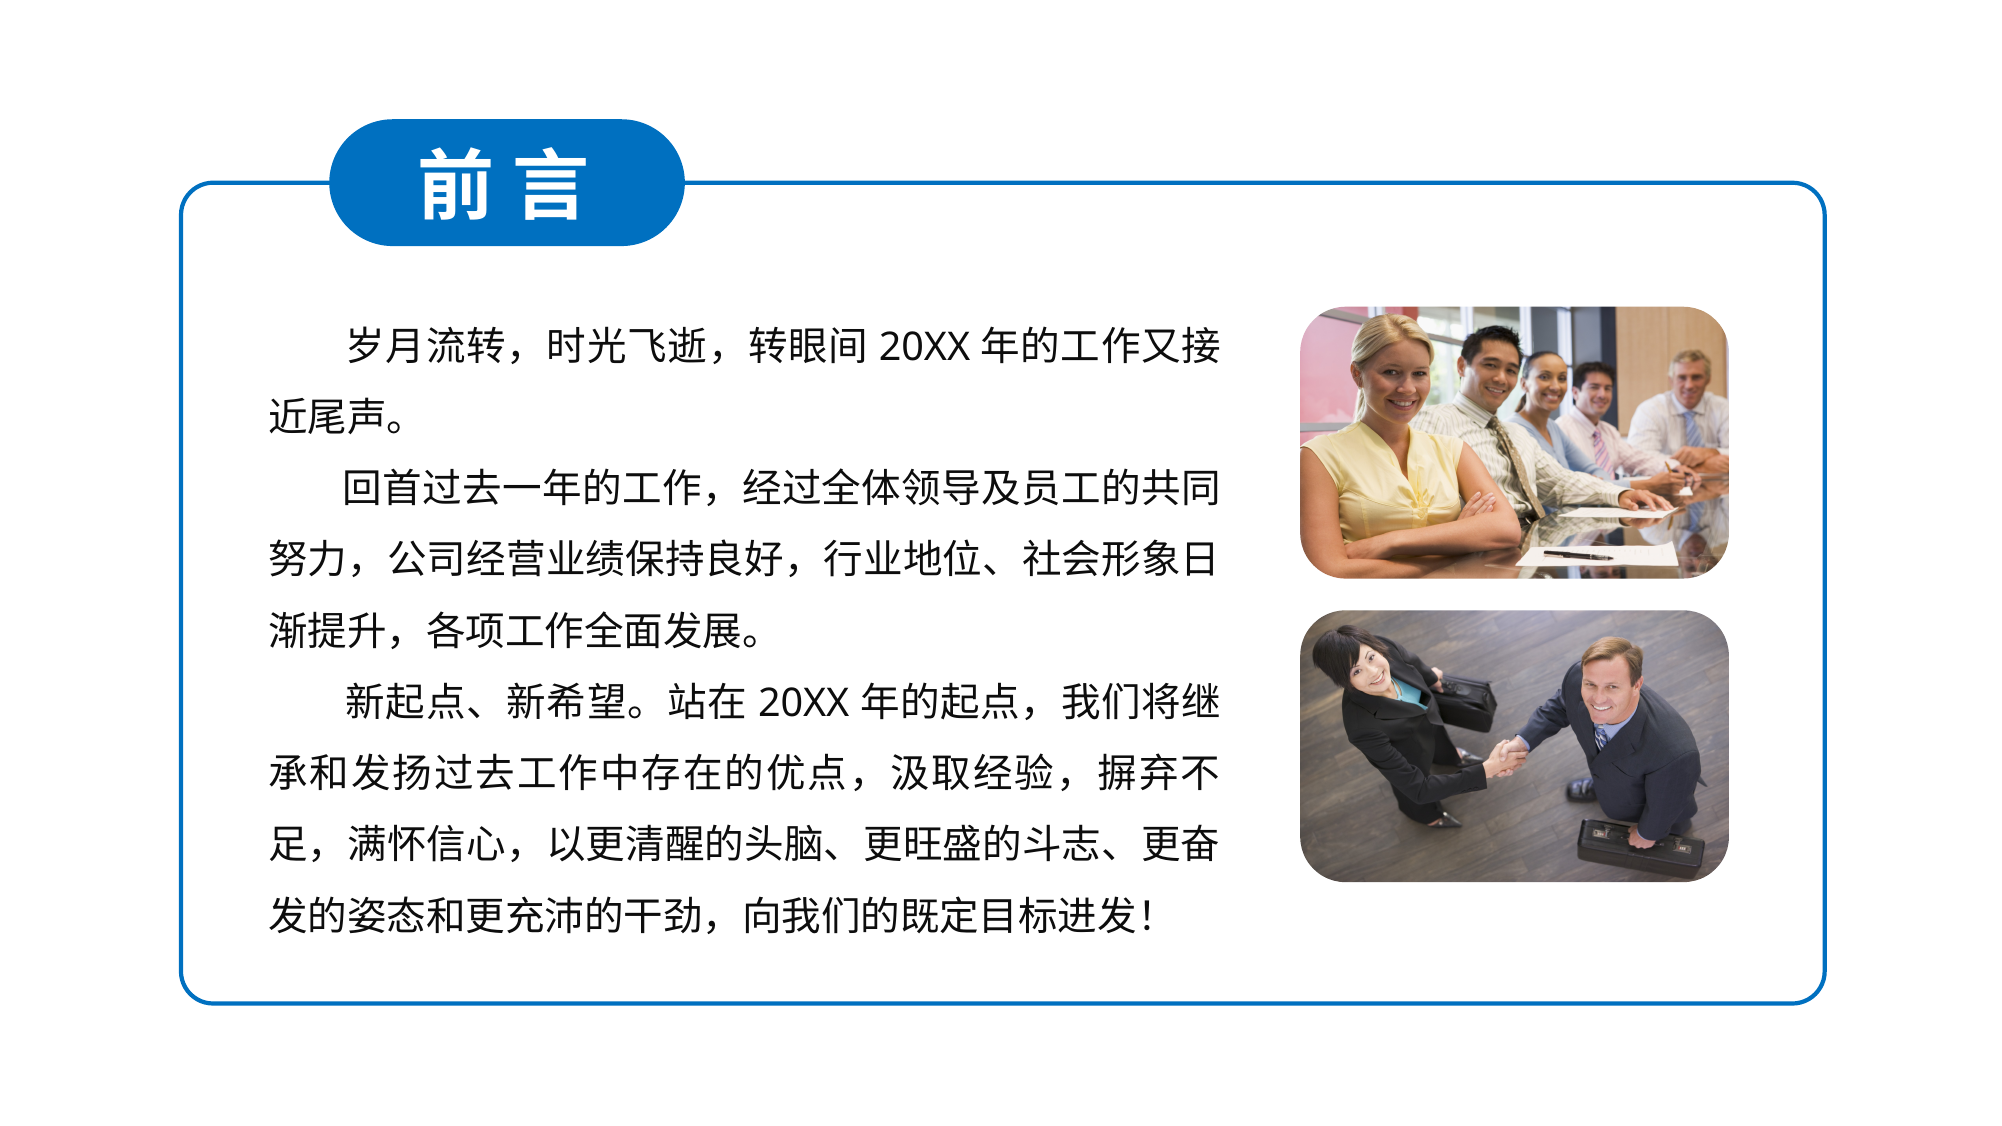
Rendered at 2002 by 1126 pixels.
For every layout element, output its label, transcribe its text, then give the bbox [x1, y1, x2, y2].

text_box [1298, 608, 1732, 885]
text_box [1298, 304, 1732, 581]
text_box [328, 118, 686, 247]
text_box [180, 182, 1825, 1004]
text_box 岁月流转，时光飞逝，转眼间20XX年的工作又接近尾声。 回首过去一年的工作，经过全体领导及员工的共同努力，公司经营业绩保持良好，行业地位、社会形象日渐提升，各项工作全面发展。 新起点、新希望。站在20XX年的起点，我们将继承和发扬过去工作中存在的优点，汲取经验，摒弃不足，满怀信心，以更清醒的头脑、更旺盛的斗志、更奋发的姿态和更充沛的干劲，向我们的既定目标进发！ [256, 290, 1234, 944]
